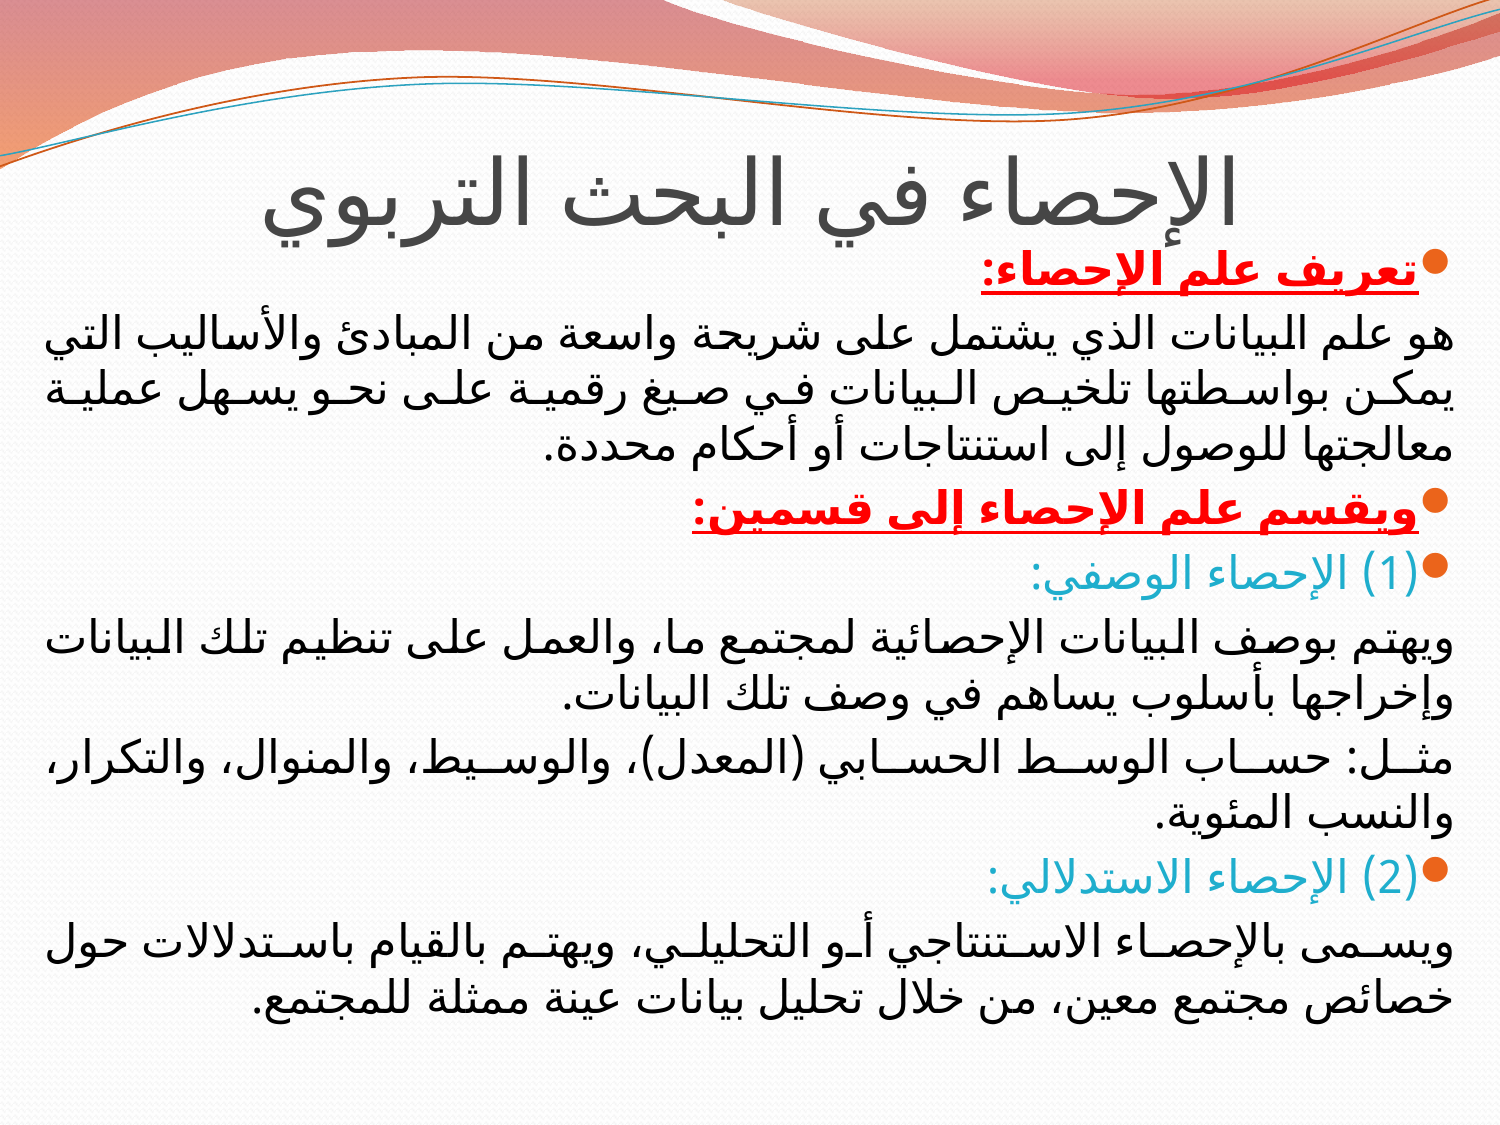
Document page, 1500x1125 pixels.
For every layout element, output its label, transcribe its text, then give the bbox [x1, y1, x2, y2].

list تعريف علم الإحصاء: هو علم البيانات الذي يشتمل على شريحة واسعة من المبادئ والأساليب التي يمكن بواسطتها تلخيص البيانات في صيغ رقمية على نحو يسهل عملية معالجتها للوصول إلى استنتاجات أو أحكام محددة. ويقسم علم الإحصاء إلى قسمين: (1) الإحصاء الوصفي: ويهتم بوصف البيانات الإحصائية لمجتمع ما، والعمل على تنظيم تلك البيانات وإخراجها بأسلوب يساهم في وصف تلك البيانات. مثل: حساب الوسط الحسابي (المعدل)، والوسيط، والمنوال، والتكرار، والنسب المئوية. (2) الإحصاء الاستدلالي: ويسمى بالإحصاء الاستنتاجي أو التحليلي، ويهتم بالقيام باستدلالات حول خصائص مجتمع معين، من خلال تحليل بيانات عينة ممثلة للمجتمع. [29, 231, 1471, 1038]
title الإحصاء في البحث التربوي [76, 125, 1427, 231]
